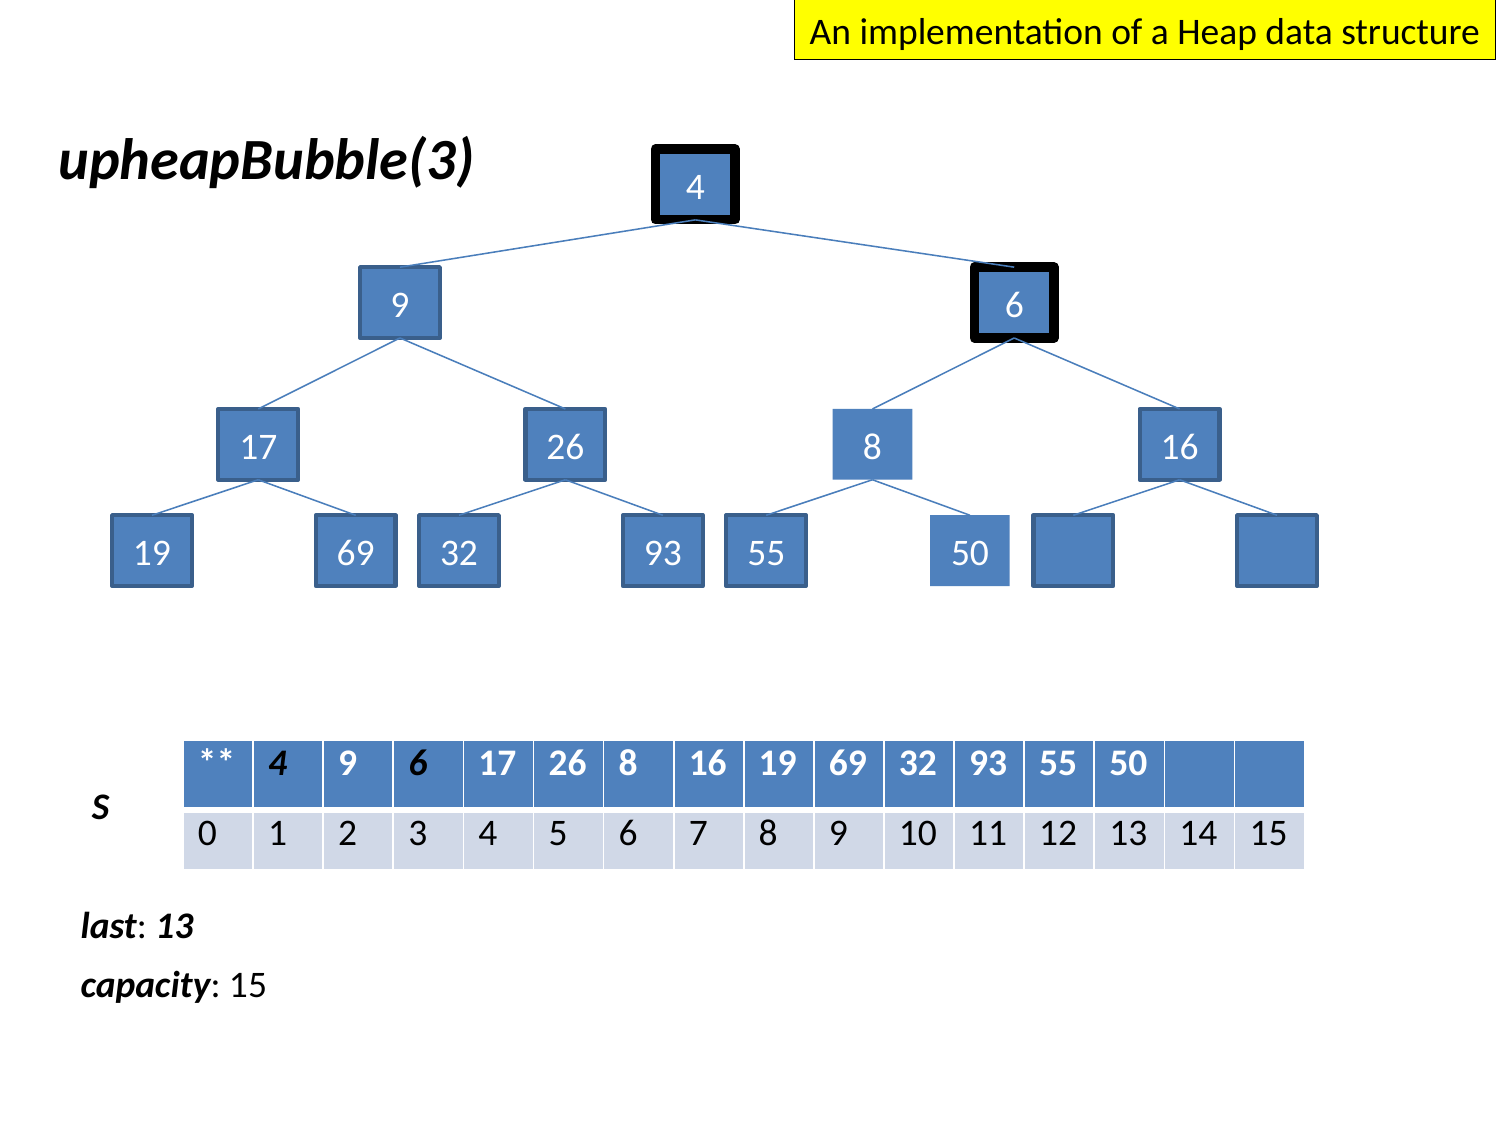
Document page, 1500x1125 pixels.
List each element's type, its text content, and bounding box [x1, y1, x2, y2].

table_cell 4 [464, 813, 533, 869]
table_header 50 [1095, 741, 1164, 807]
table_header 69 [815, 741, 883, 807]
table_cell 14 [1165, 813, 1234, 869]
table_cell 13 [1095, 813, 1164, 869]
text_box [1033, 408, 1318, 587]
table_cell 5 [534, 813, 603, 869]
table_header 4 [254, 741, 322, 807]
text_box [257, 337, 399, 410]
table_cell 6 [604, 813, 673, 869]
table_cell 11 [955, 813, 1023, 869]
table_header 32 [885, 741, 953, 807]
table_header 6 [394, 741, 463, 807]
table_cell 3 [394, 813, 463, 869]
table_header 9 [324, 741, 392, 807]
text_box capacity: 15 [65, 952, 283, 1012]
table_header 26 [534, 741, 603, 807]
table_header 17 [464, 741, 533, 807]
table_cell 7 [675, 813, 743, 869]
text_box An implementation of a Heap data structure [794, 0, 1496, 60]
text_box S [77, 775, 125, 835]
table_header 16 [675, 741, 743, 807]
table_header 93 [955, 741, 1023, 807]
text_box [418, 408, 703, 587]
text_box last: 13 [65, 893, 209, 952]
table_cell 0 [184, 813, 252, 869]
table_cell 12 [1025, 813, 1093, 869]
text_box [726, 408, 1011, 587]
table_header 8 [604, 741, 673, 807]
table_cell 15 [1235, 813, 1304, 869]
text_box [872, 337, 1013, 410]
table_cell 2 [324, 813, 392, 869]
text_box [111, 408, 396, 587]
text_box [1013, 337, 1180, 410]
table_header [1165, 741, 1234, 807]
table_header [1235, 741, 1304, 807]
table_header 55 [1025, 741, 1093, 807]
table_header ** [184, 741, 252, 807]
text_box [399, 337, 566, 410]
table_cell 8 [745, 813, 813, 869]
table_cell 10 [885, 813, 953, 869]
table_cell 1 [254, 813, 322, 869]
table_header 19 [745, 741, 813, 807]
table_cell 9 [815, 813, 883, 869]
text_box upheapBubble(3) [43, 113, 490, 199]
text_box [359, 148, 1055, 339]
